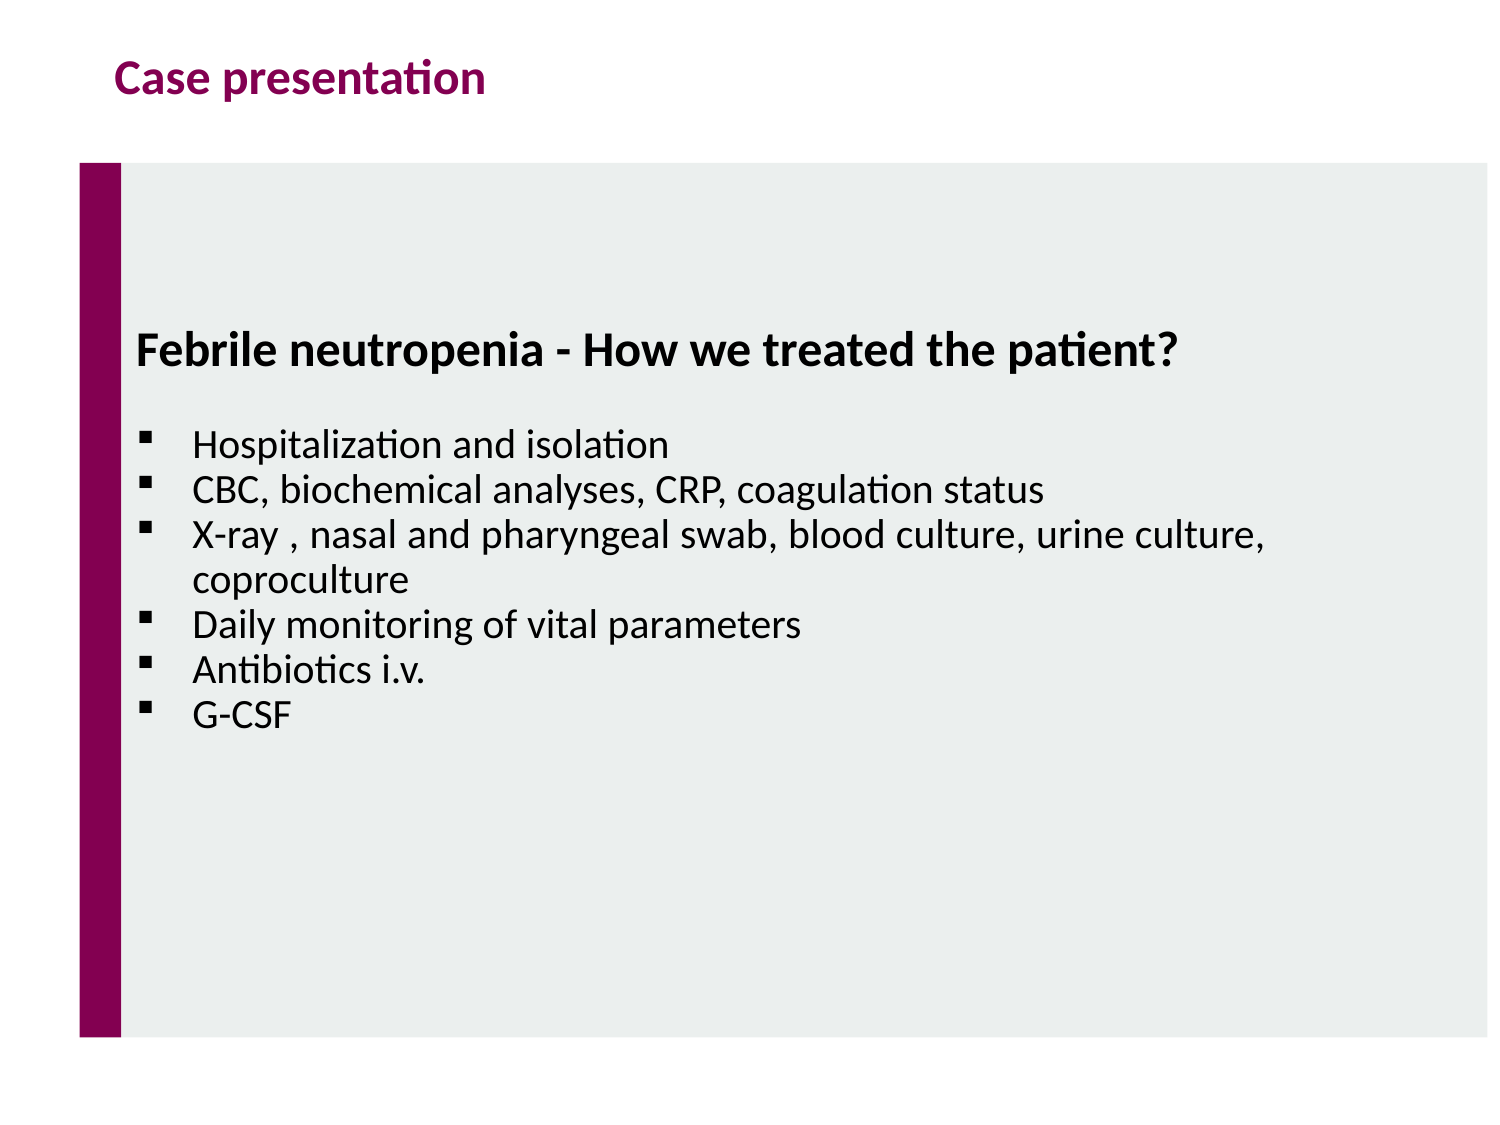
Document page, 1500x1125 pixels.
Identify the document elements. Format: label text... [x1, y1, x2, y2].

text_box Febrile neutropenia - How we treated the patient? Hospitalization and isolation CBC, biochemical analyses, CRP, coagulation status X-ray , nasal and pharyngeal swab, blood culture, urine culture, coproculture Daily monitoring of vital parameters Antibiotics i.v. G-CSF [122, 162, 1489, 1038]
text_box Case presentation [99, 37, 1388, 113]
text_box [79, 162, 122, 1038]
